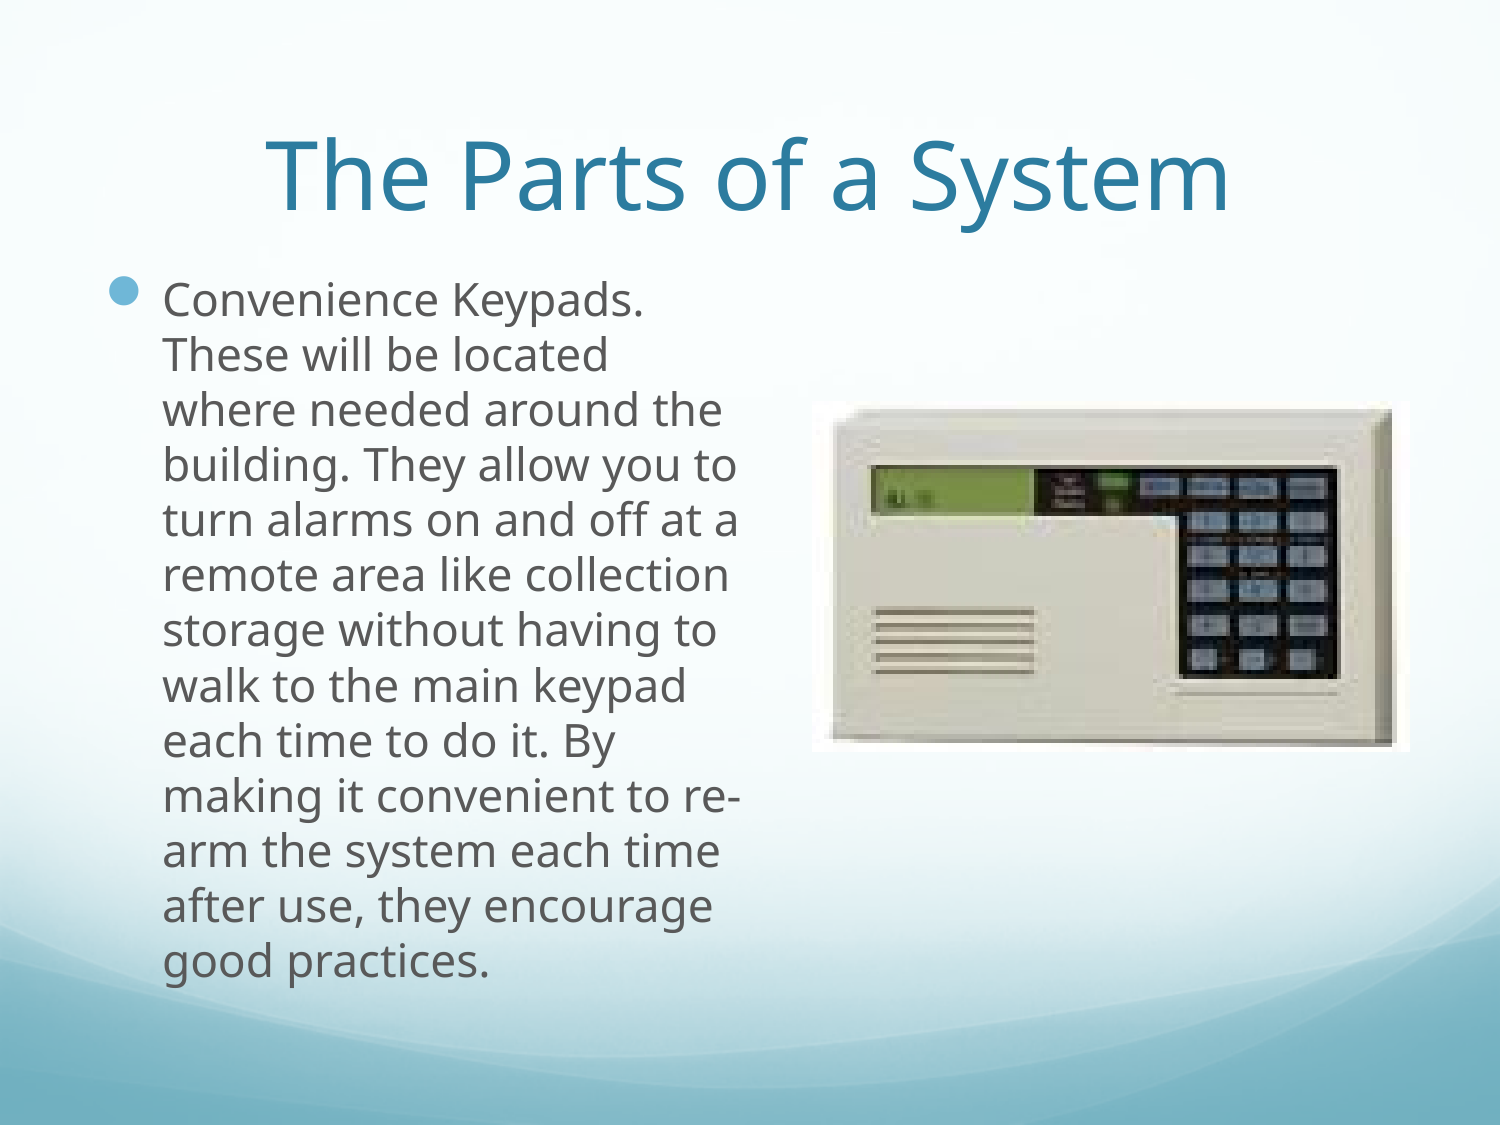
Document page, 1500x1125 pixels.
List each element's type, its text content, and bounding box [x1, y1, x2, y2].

picture [811, 401, 1410, 752]
title The Parts of a System [90, 17, 1410, 237]
list Convenience Keypads. These will be located where needed around the building. They allow you to turn alarms on and off at a remote area like collection storage without having to walk to the main keypad each time to do it. By making it convenient to re-arm the system each time after use, they encourage good practices. [90, 262, 759, 1007]
